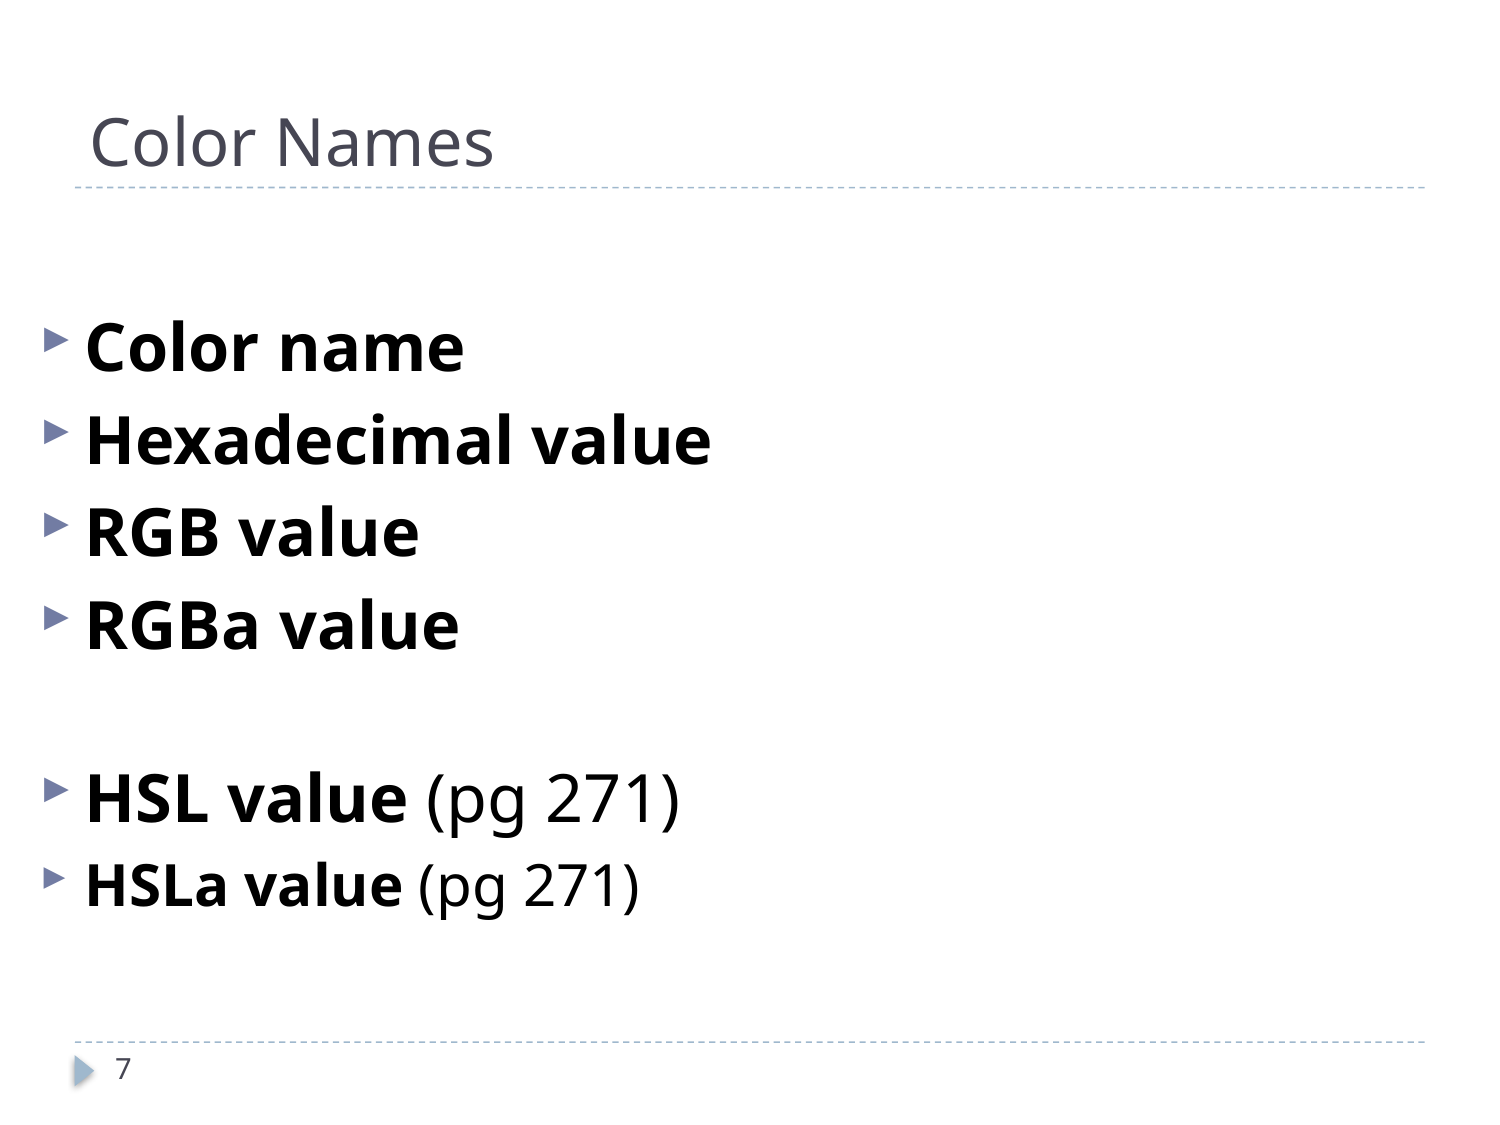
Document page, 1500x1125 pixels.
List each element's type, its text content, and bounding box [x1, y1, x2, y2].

list Color name Hexadecimal value RGB value RGBa value HSL value (pg 271) HSLa value (pg 271) [24, 224, 1488, 1025]
slide_number 7 [100, 1042, 426, 1103]
title Color Names [75, 24, 1425, 188]
